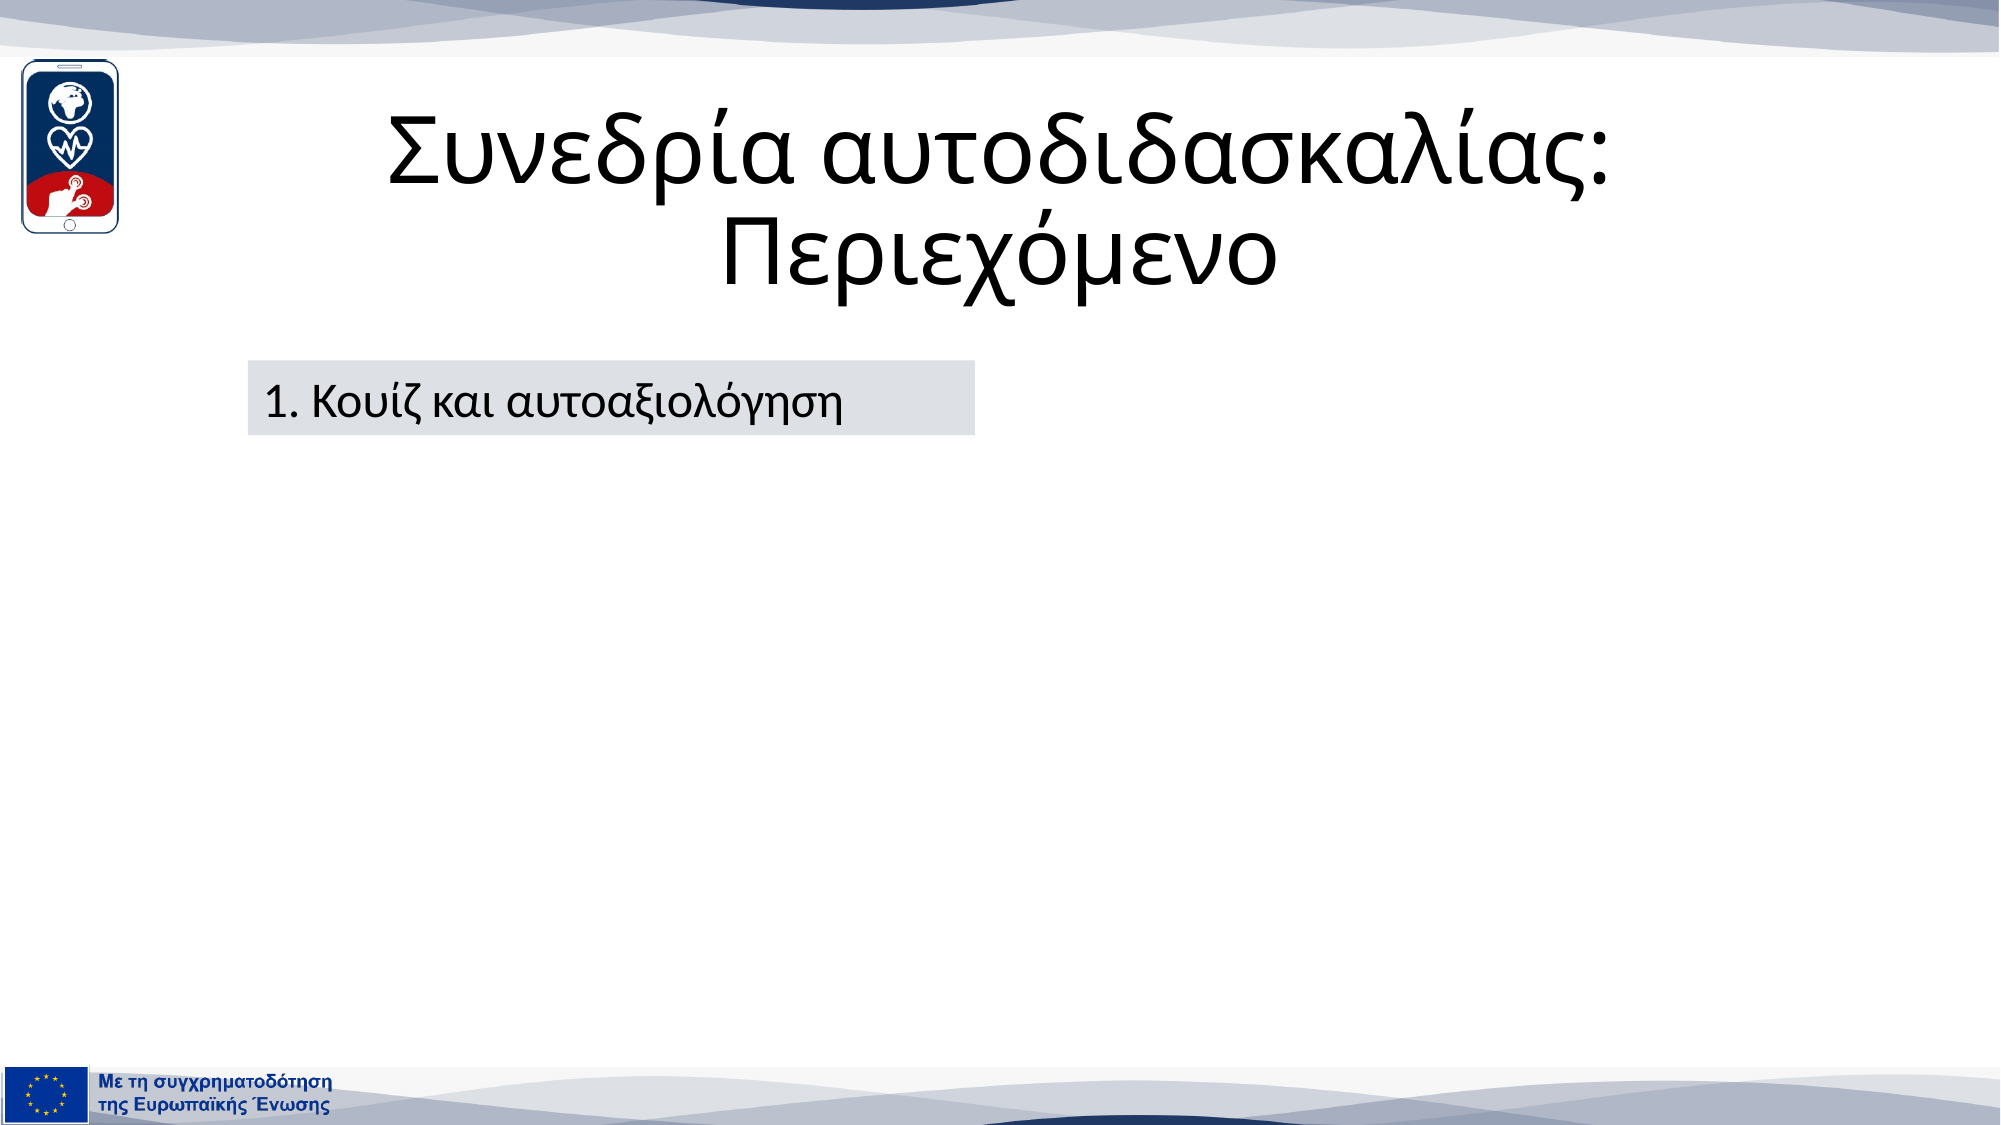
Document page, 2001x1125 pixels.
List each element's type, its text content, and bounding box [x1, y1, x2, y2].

title Συνεδρία αυτοδιδασκαλίας: Περιεχόμενο [137, 95, 1863, 313]
picture [0, 0, 1999, 57]
picture [21, 59, 119, 234]
picture [0, 1062, 2001, 1125]
text_box 1. Κουίζ και αυτοαξιολόγηση [247, 360, 975, 436]
